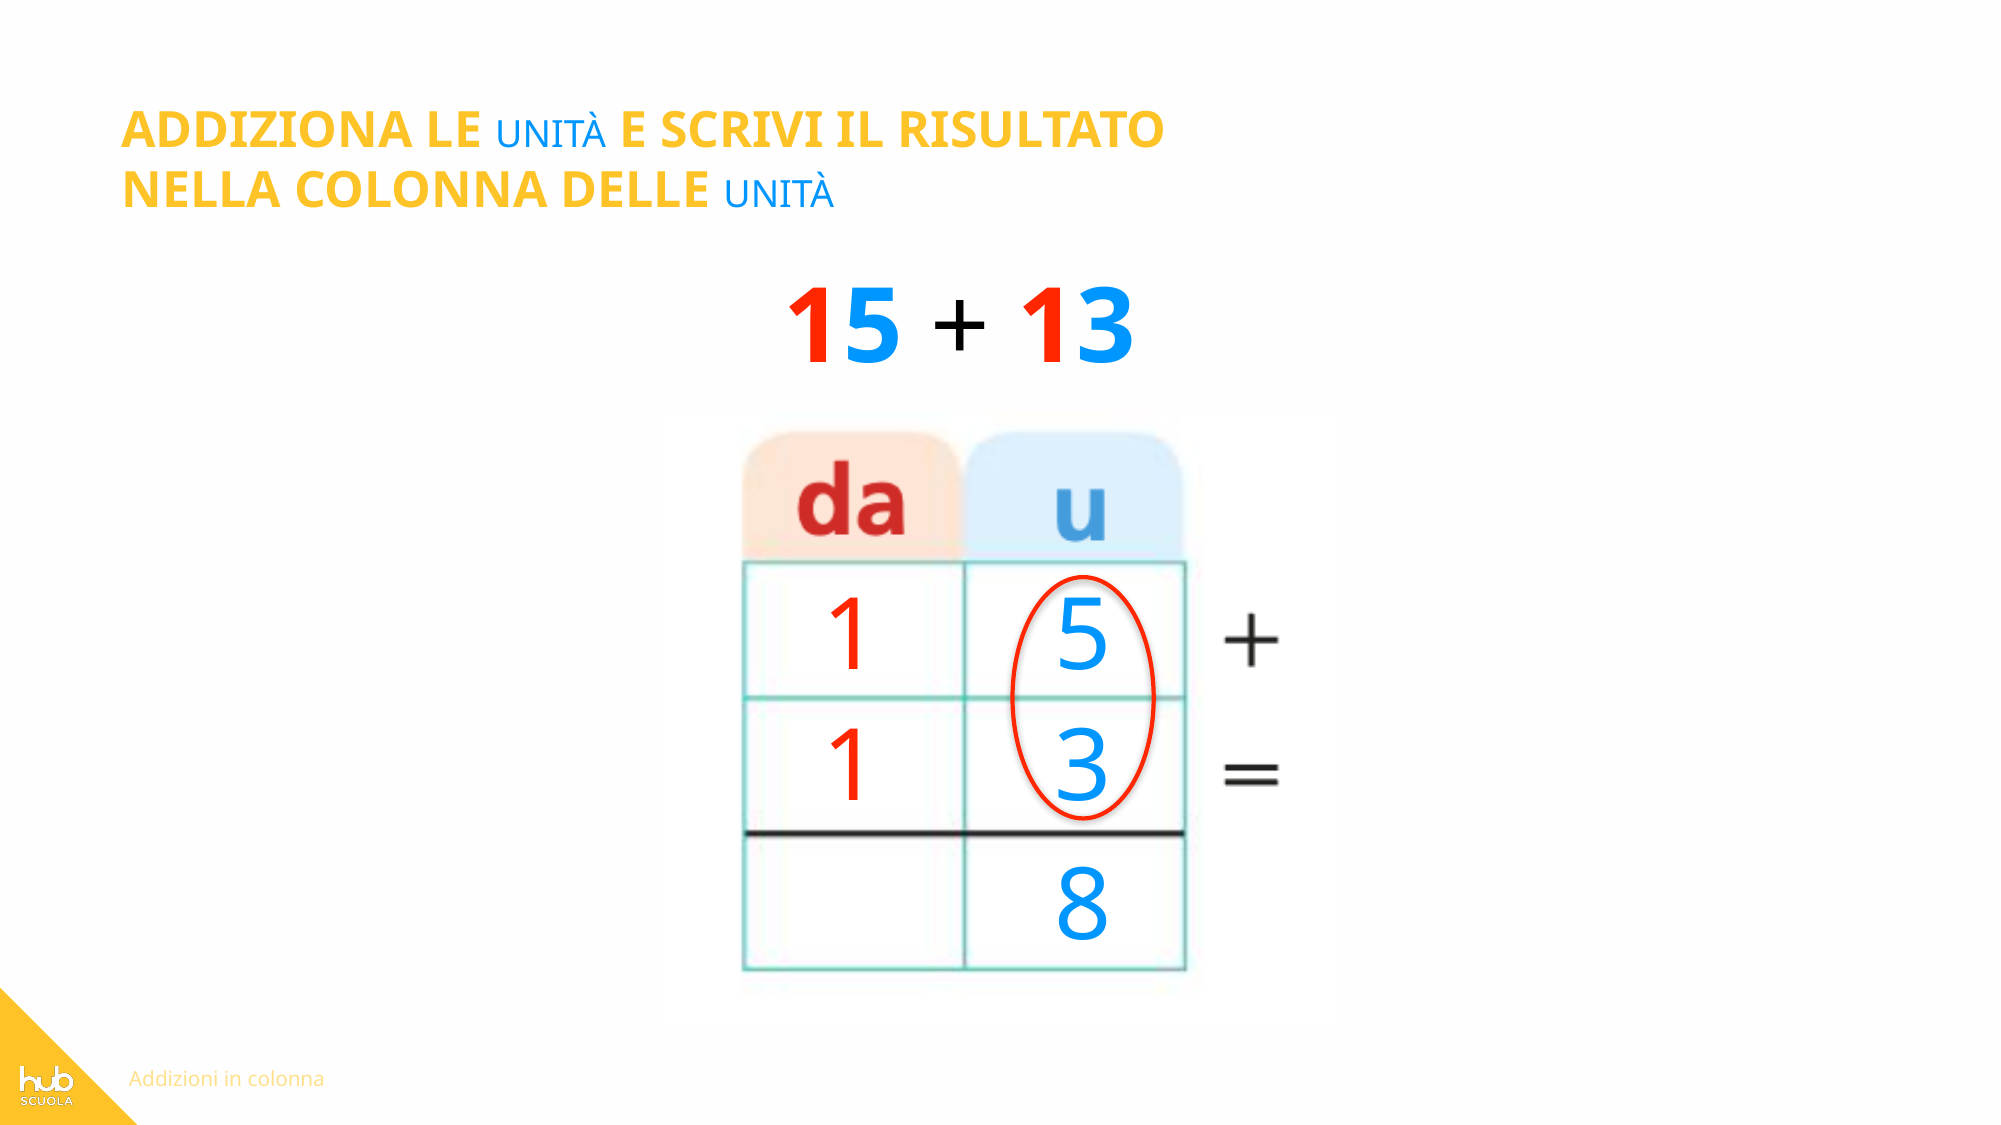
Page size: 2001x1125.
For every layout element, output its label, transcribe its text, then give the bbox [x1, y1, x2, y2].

picture [20, 1066, 74, 1106]
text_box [603, 250, 1337, 1025]
list ADDIZIONA LE UNITÀ E SCRIVI IL RISULTATO NELLA COLONNA DELLE UNITÀ [114, 90, 1886, 230]
